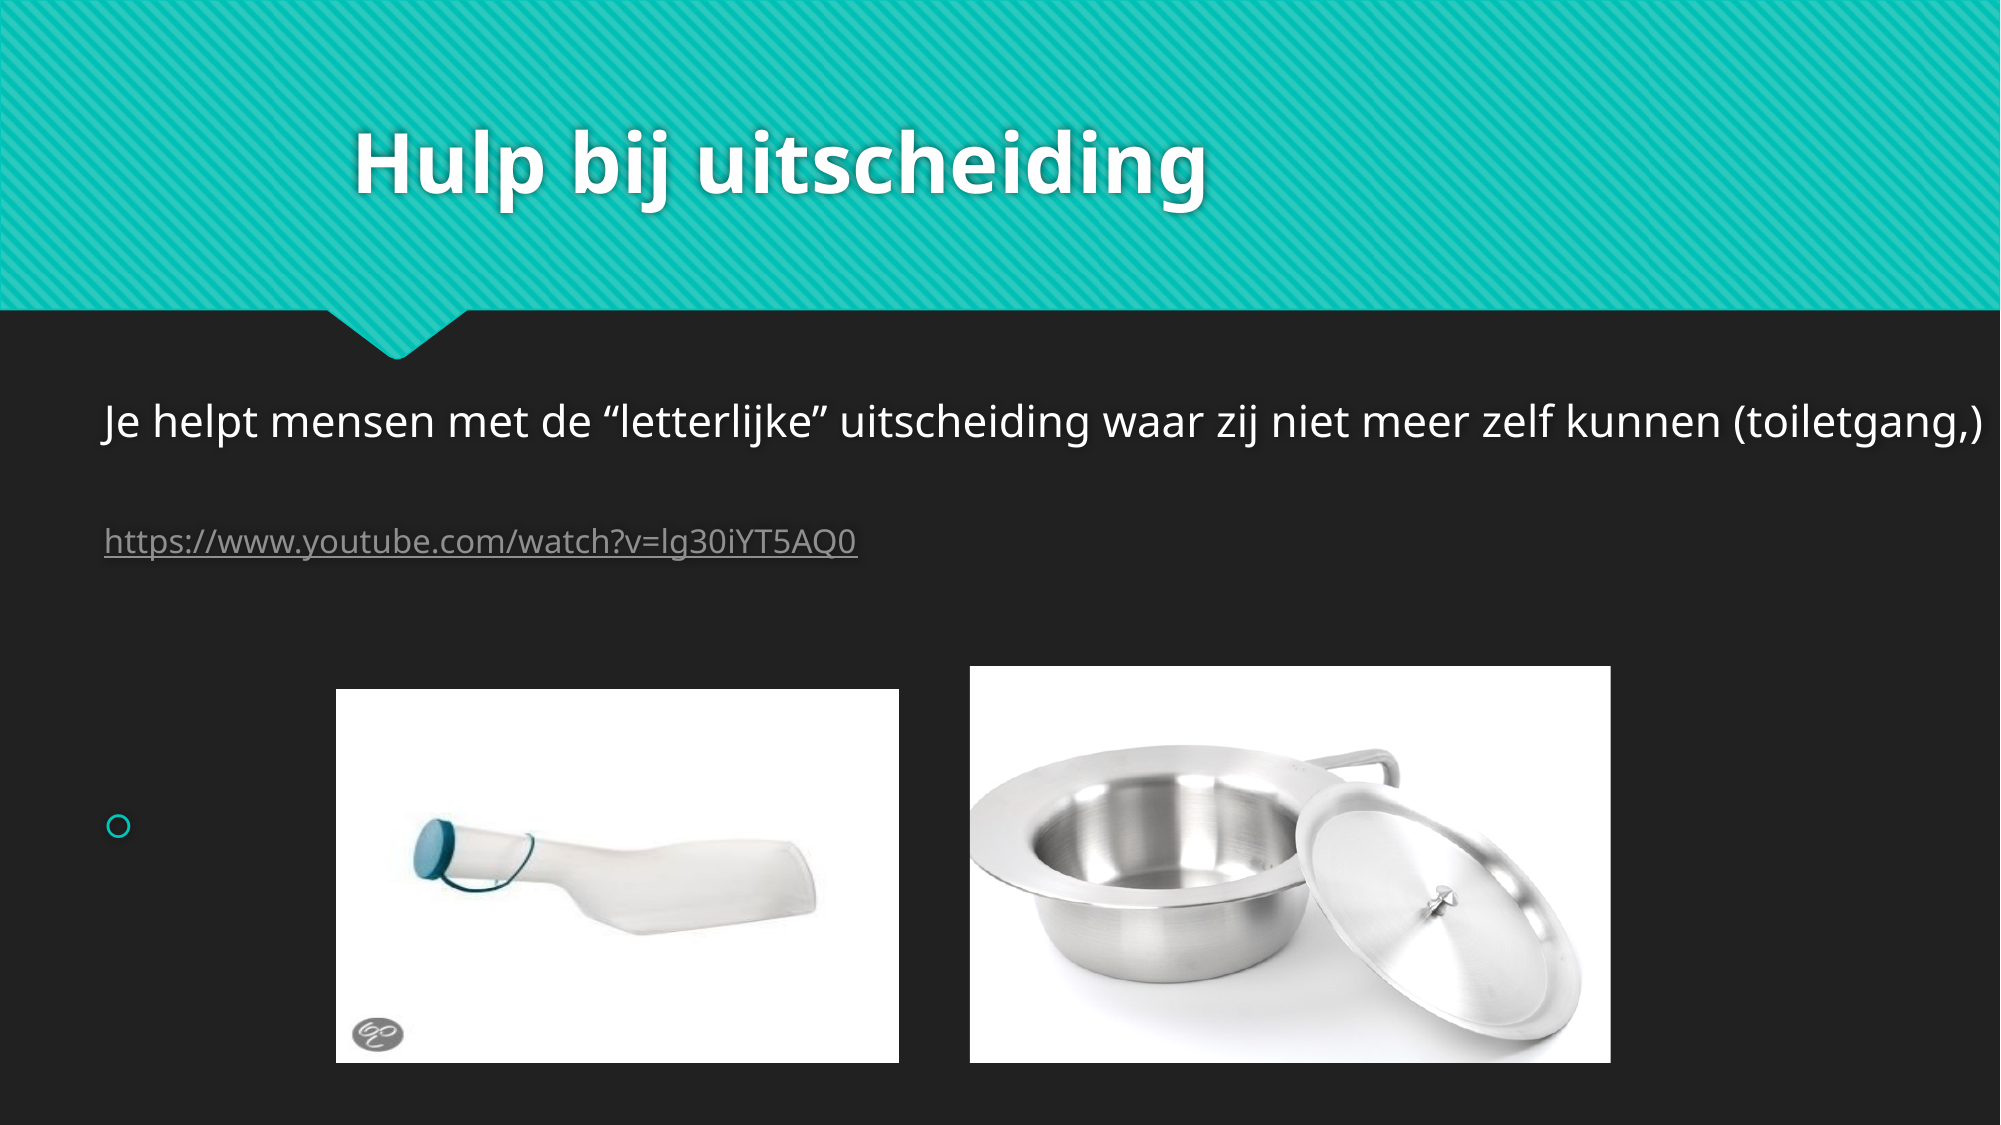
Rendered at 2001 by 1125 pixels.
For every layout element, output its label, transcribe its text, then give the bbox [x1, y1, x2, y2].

title Hulp bij uitscheiding [336, 23, 1604, 218]
list Je helpt mensen met de “letterlijke” uitscheiding waar zij niet meer zelf kunnen (toiletgang,) https://www.youtube.com/watch?v=lg30iYT5AQ0 [88, 367, 2000, 877]
picture [969, 665, 1611, 1063]
picture [335, 689, 899, 1063]
